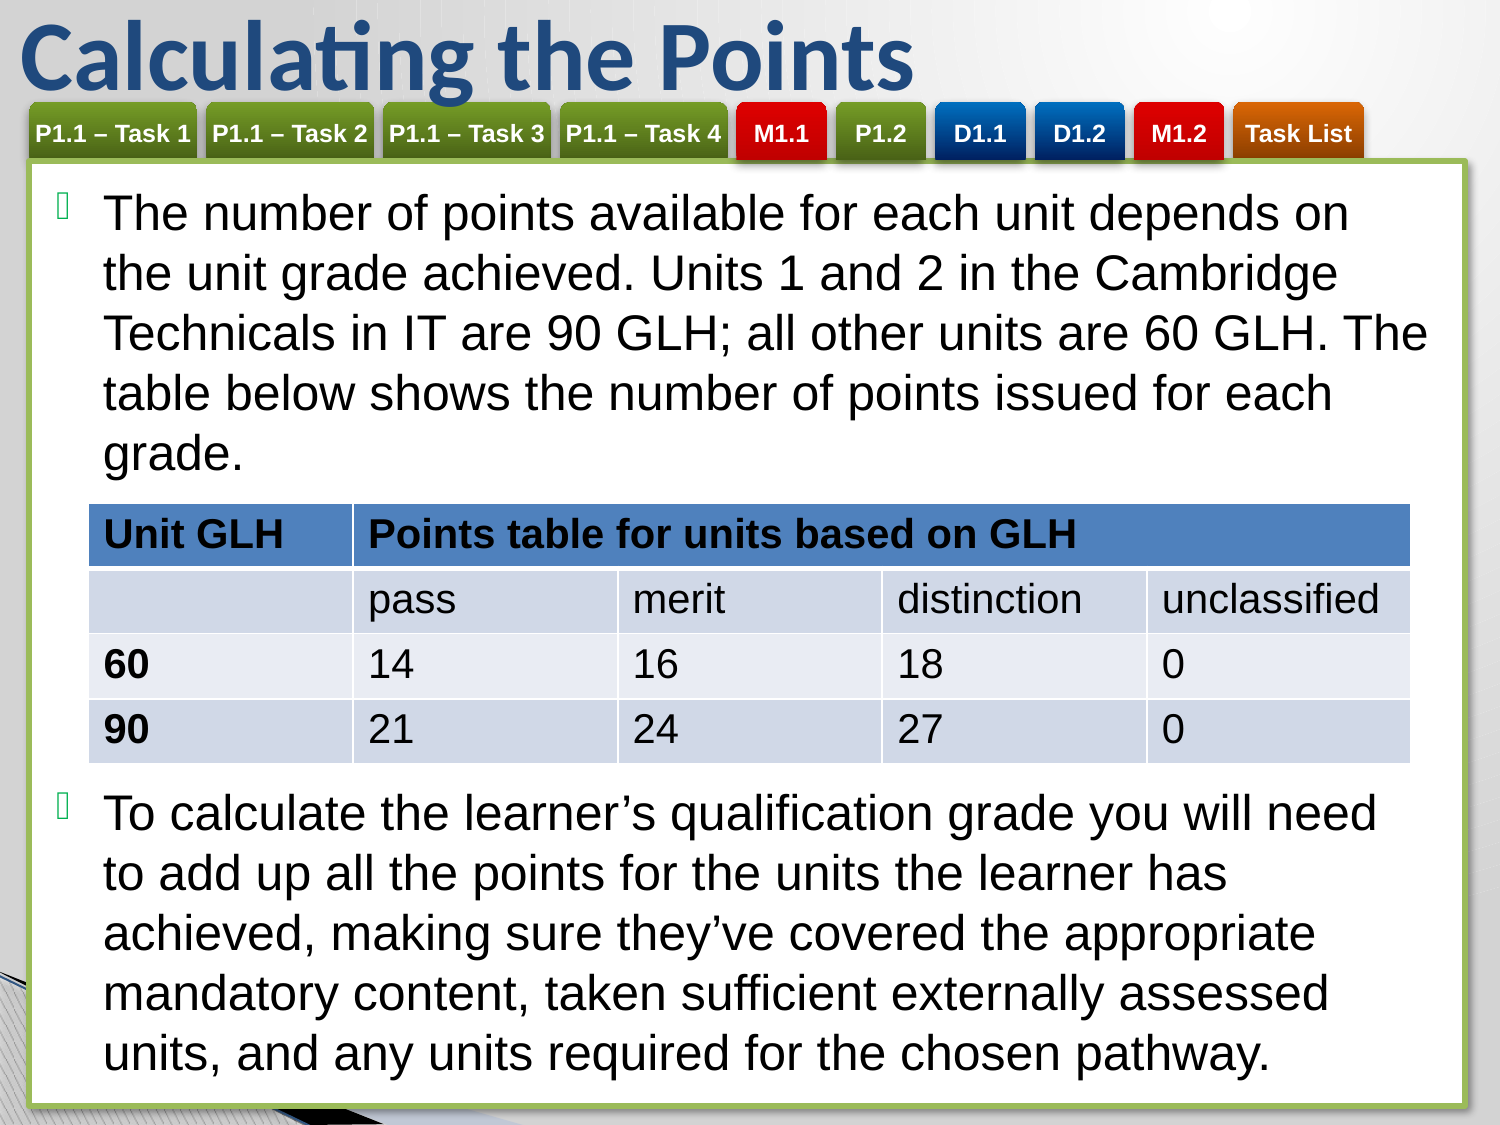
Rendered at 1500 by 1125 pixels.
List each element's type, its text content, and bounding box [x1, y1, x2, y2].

table_cell 24 [619, 700, 881, 763]
table_cell 60 [89, 634, 352, 698]
table_cell pass [354, 571, 617, 633]
table_cell 16 [619, 634, 881, 698]
table_header Unit GLH [89, 504, 352, 566]
table_cell unclassified [1148, 571, 1410, 633]
picture [281, 1114, 303, 1125]
table_cell 18 [883, 634, 1146, 698]
table_cell 21 [354, 700, 617, 763]
text_box The number of points available for each unit depends on the unit grade achieved. Units 1 and 2 in the Cambridge Technicals in IT are 90 GLH; all other units are 60 GLH. The table below shows the number of points issued for each grade. To calculate the learner’s qualification grade you will need to add up all the points for the units the learner has achieved, making sure they’ve covered the appropriate mandatory content, taken sufficient externally assessed units, and any units required for the chosen pathway. [41, 172, 1447, 1088]
text_box e [551, 0, 603, 5]
table_cell [89, 571, 352, 633]
table_cell 0 [1148, 700, 1410, 763]
table_header Points table for units based on GLH [354, 504, 1410, 566]
table_cell 90 [89, 700, 352, 763]
table_cell 27 [883, 700, 1146, 763]
table_cell distinction [883, 571, 1146, 633]
table_cell 14 [354, 634, 617, 698]
title Calculating the Points [5, 0, 1270, 102]
table_cell merit [619, 571, 881, 633]
table_cell 0 [1148, 634, 1410, 698]
